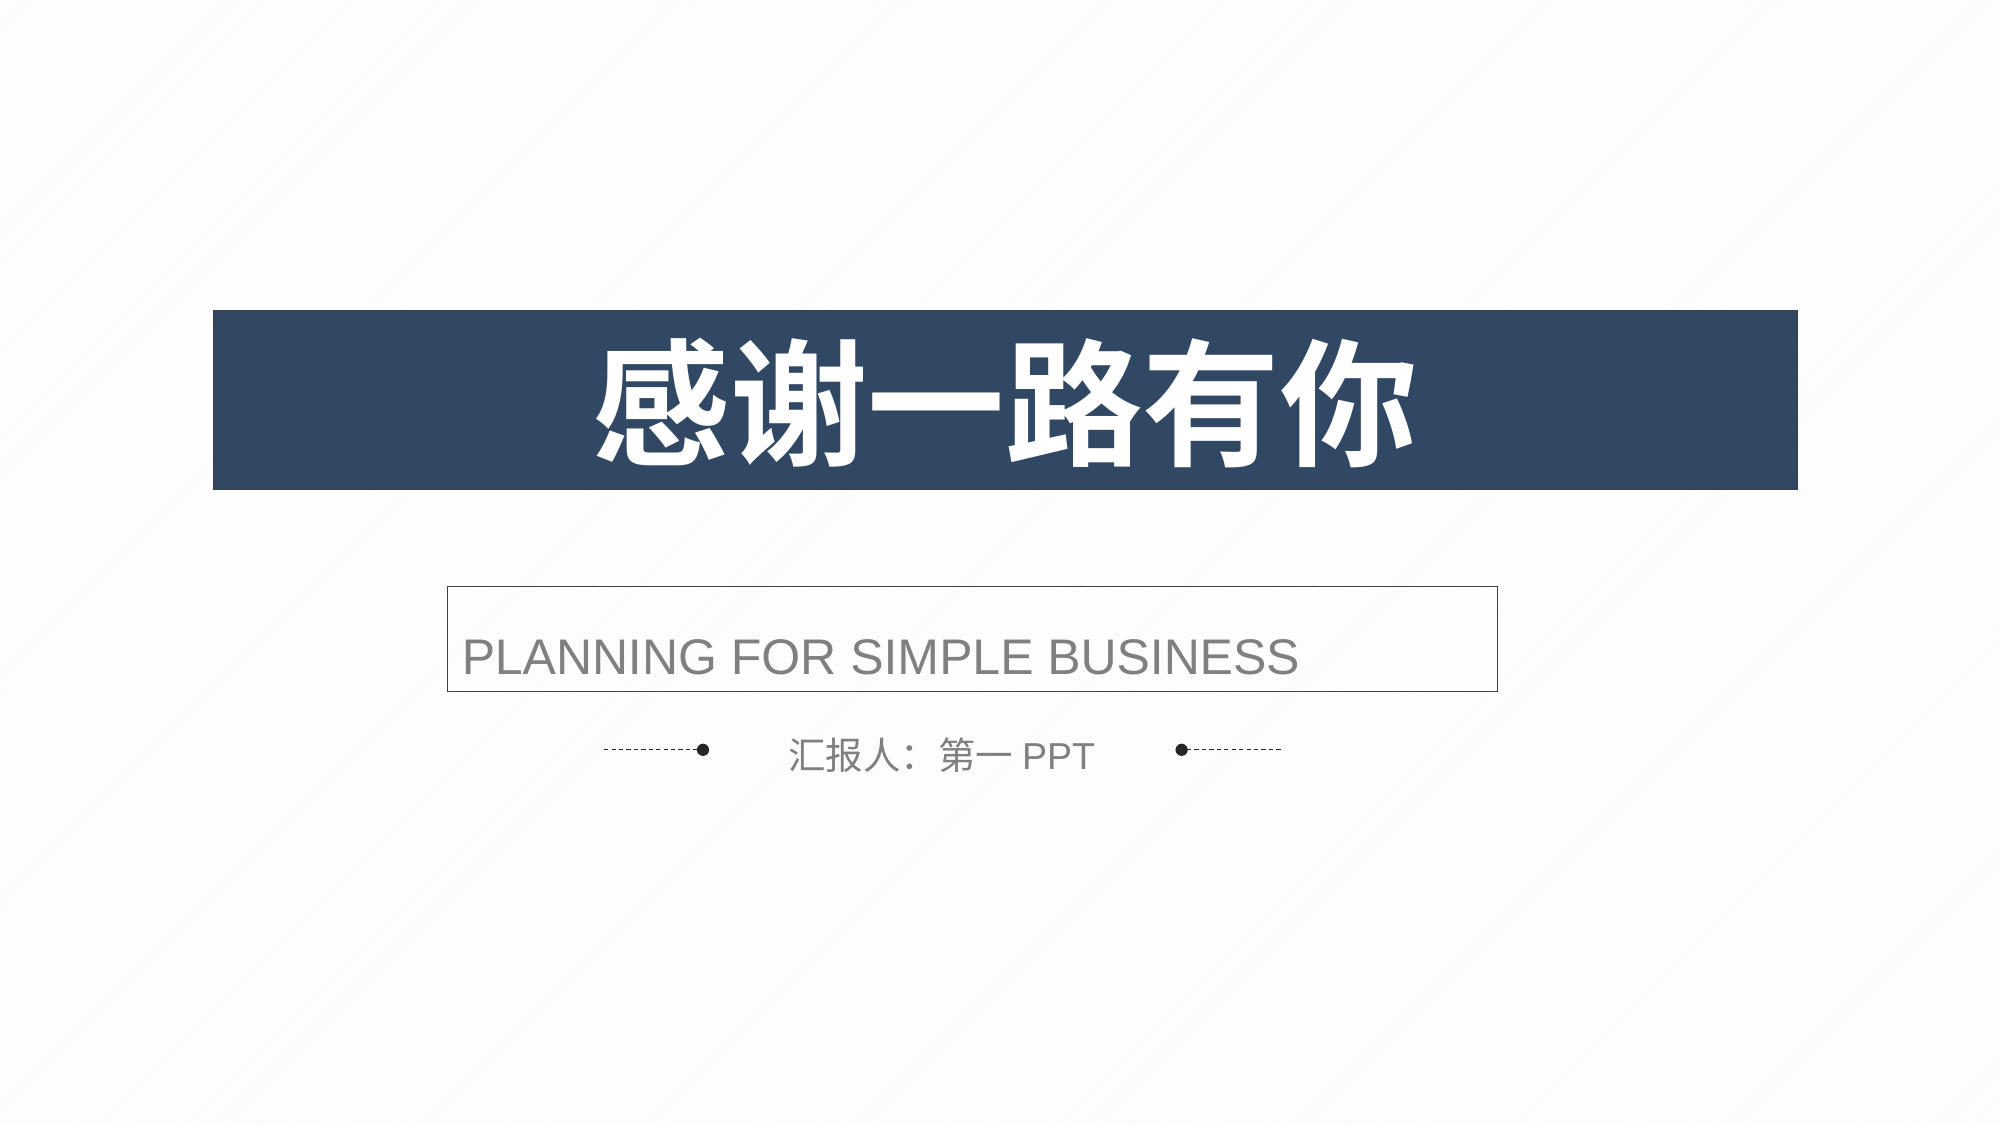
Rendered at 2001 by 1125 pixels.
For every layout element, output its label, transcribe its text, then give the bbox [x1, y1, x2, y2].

text_box 感谢一路有你 [213, 310, 1798, 490]
text_box PLANNING FOR SIMPLE BUSINESS [447, 586, 1498, 692]
text_box 汇报人：第一PPT [721, 732, 1162, 778]
